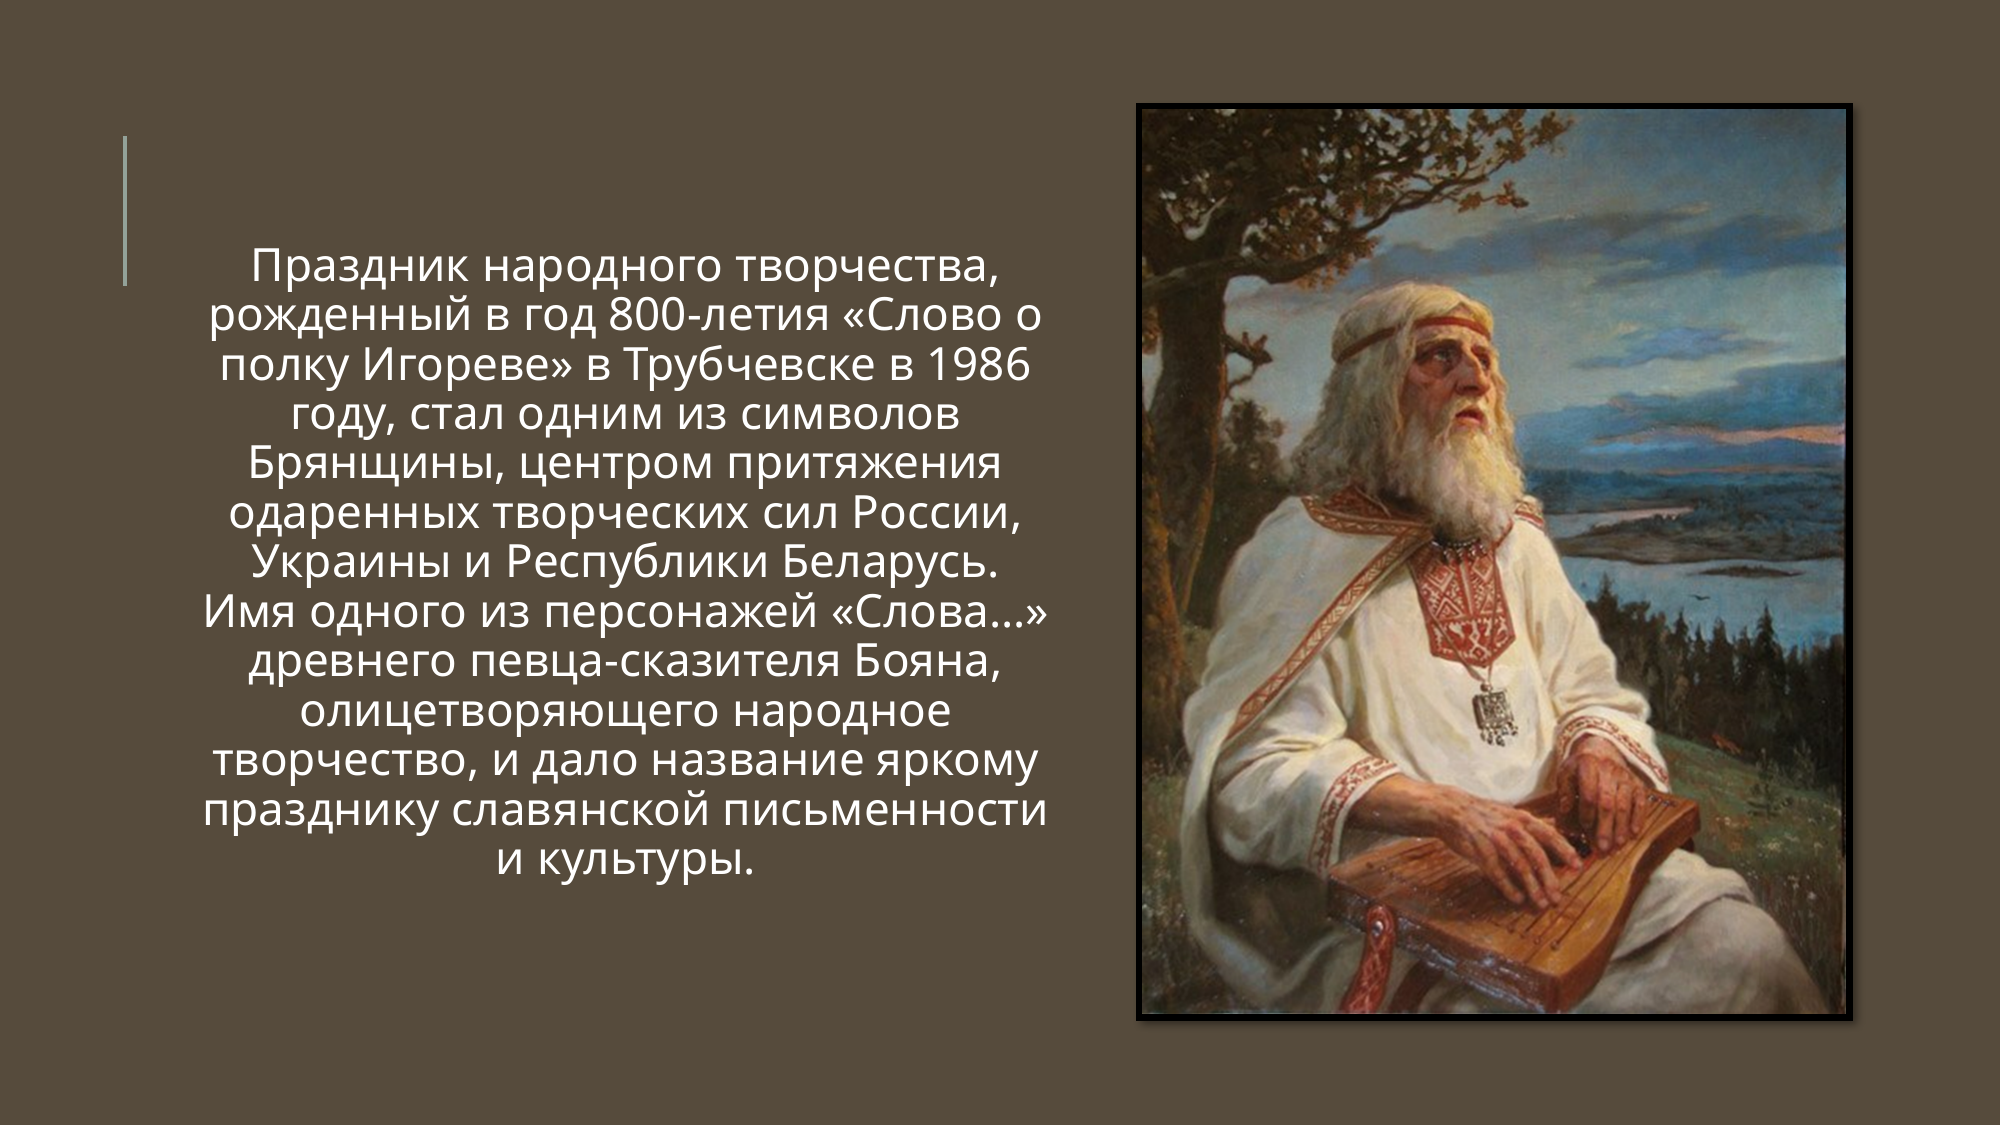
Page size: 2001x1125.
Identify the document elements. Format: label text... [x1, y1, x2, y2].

picture [1142, 109, 1847, 1015]
list Праздник народного творчества, рожденный в год 800-летия «Слово о полку Игореве» в Трубчевске в 1986 году, стал одним из символов Брянщины, центром притяжения одаренных творческих сил России, Украины и Республики Беларусь. Имя одного из персонажей «Слова…» древнего певца-сказителя Бояна, олицетворяющего народное творчество, и дало название яркому празднику славянской письменности и культуры. [177, 234, 1060, 928]
